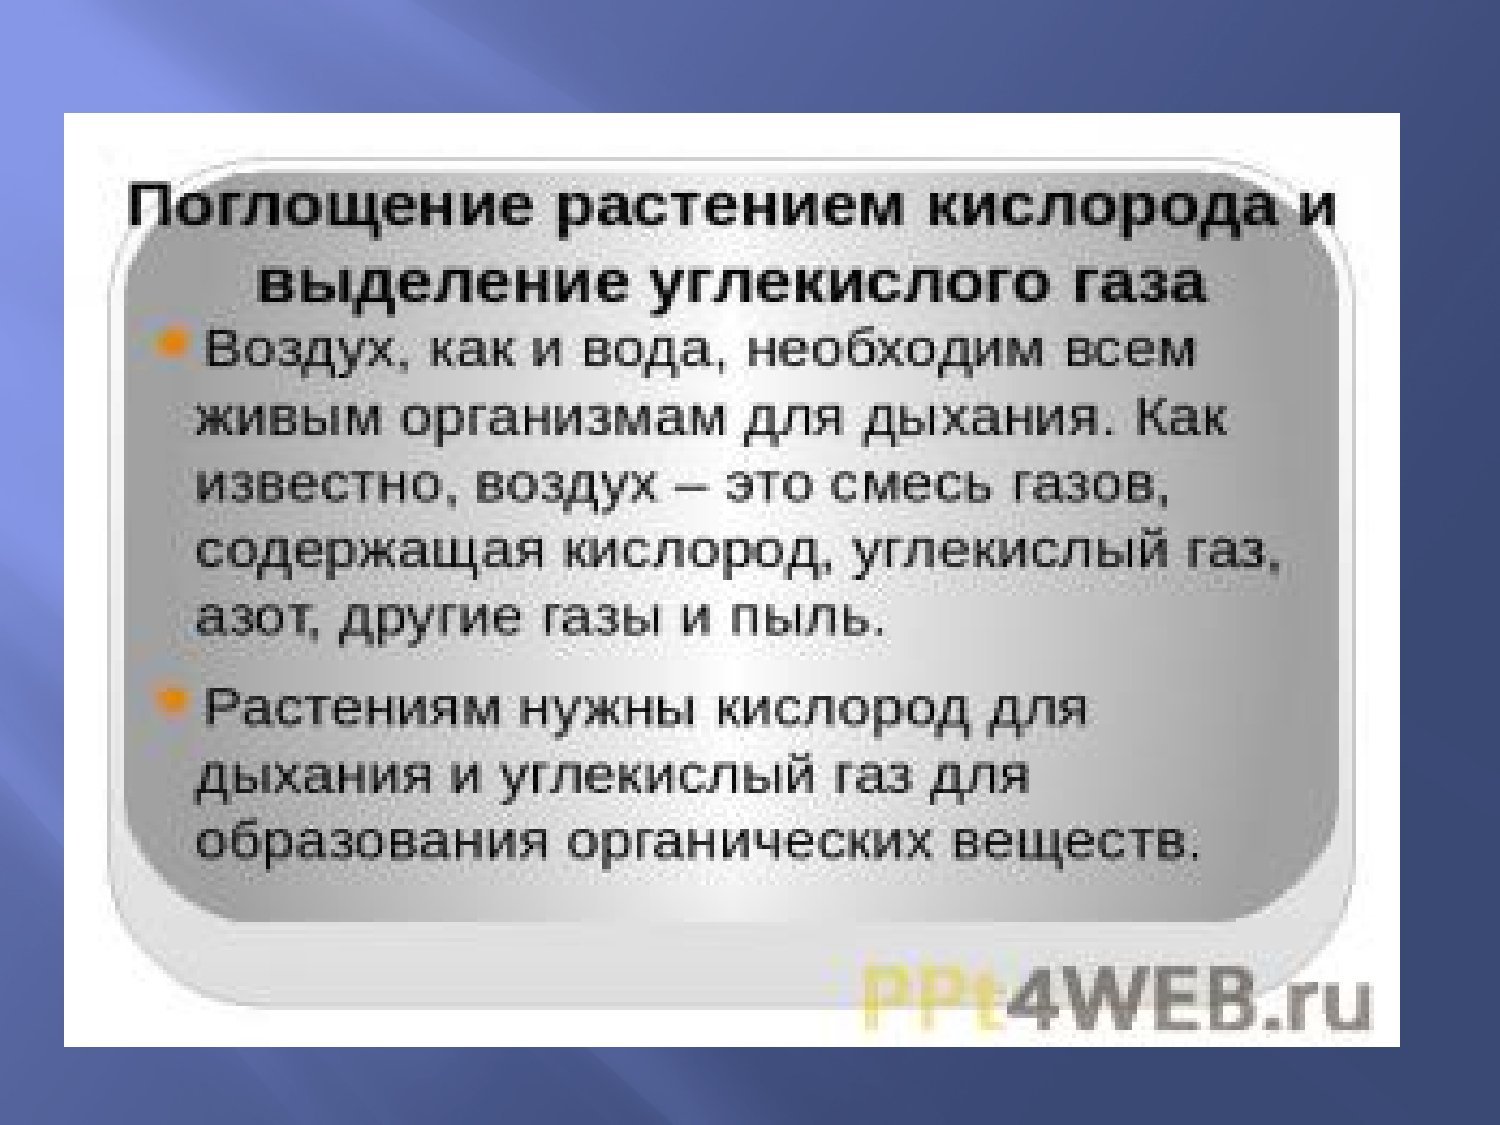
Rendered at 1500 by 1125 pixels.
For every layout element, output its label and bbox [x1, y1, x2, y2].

picture [64, 113, 1400, 1047]
